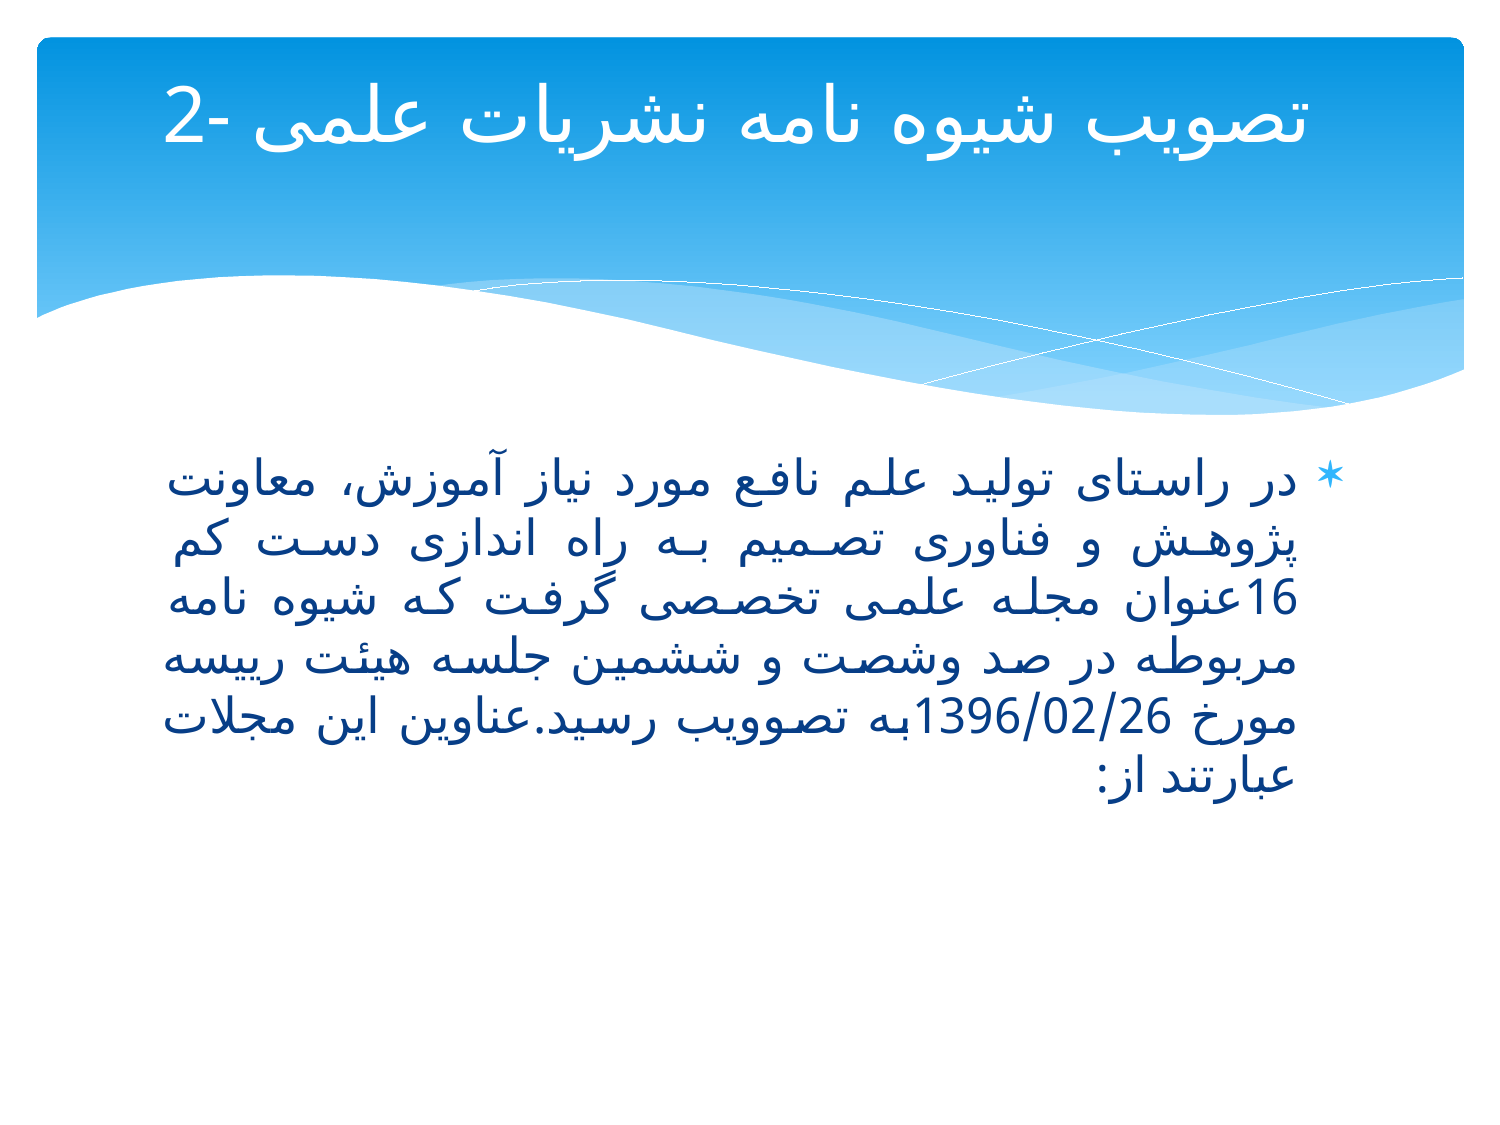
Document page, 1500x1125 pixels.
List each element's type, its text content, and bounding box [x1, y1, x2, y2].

list در راستای تولید علم نافع مورد نیاز آموزش، معاونت پژوهش و فناوری تصمیم به راه اندازی دست کم 16عنوان مجله علمی تخصصی گرفت که شیوه نامه مربوطه در صد وشصت و ششمین جلسه هیئت رییسه مورخ 1396/02/26به تصوویب رسید.عناوین این مجلات عبارتند از: [143, 438, 1359, 811]
title 2- تصویب شیوه نامه نشریات علمی [75, 55, 1425, 261]
